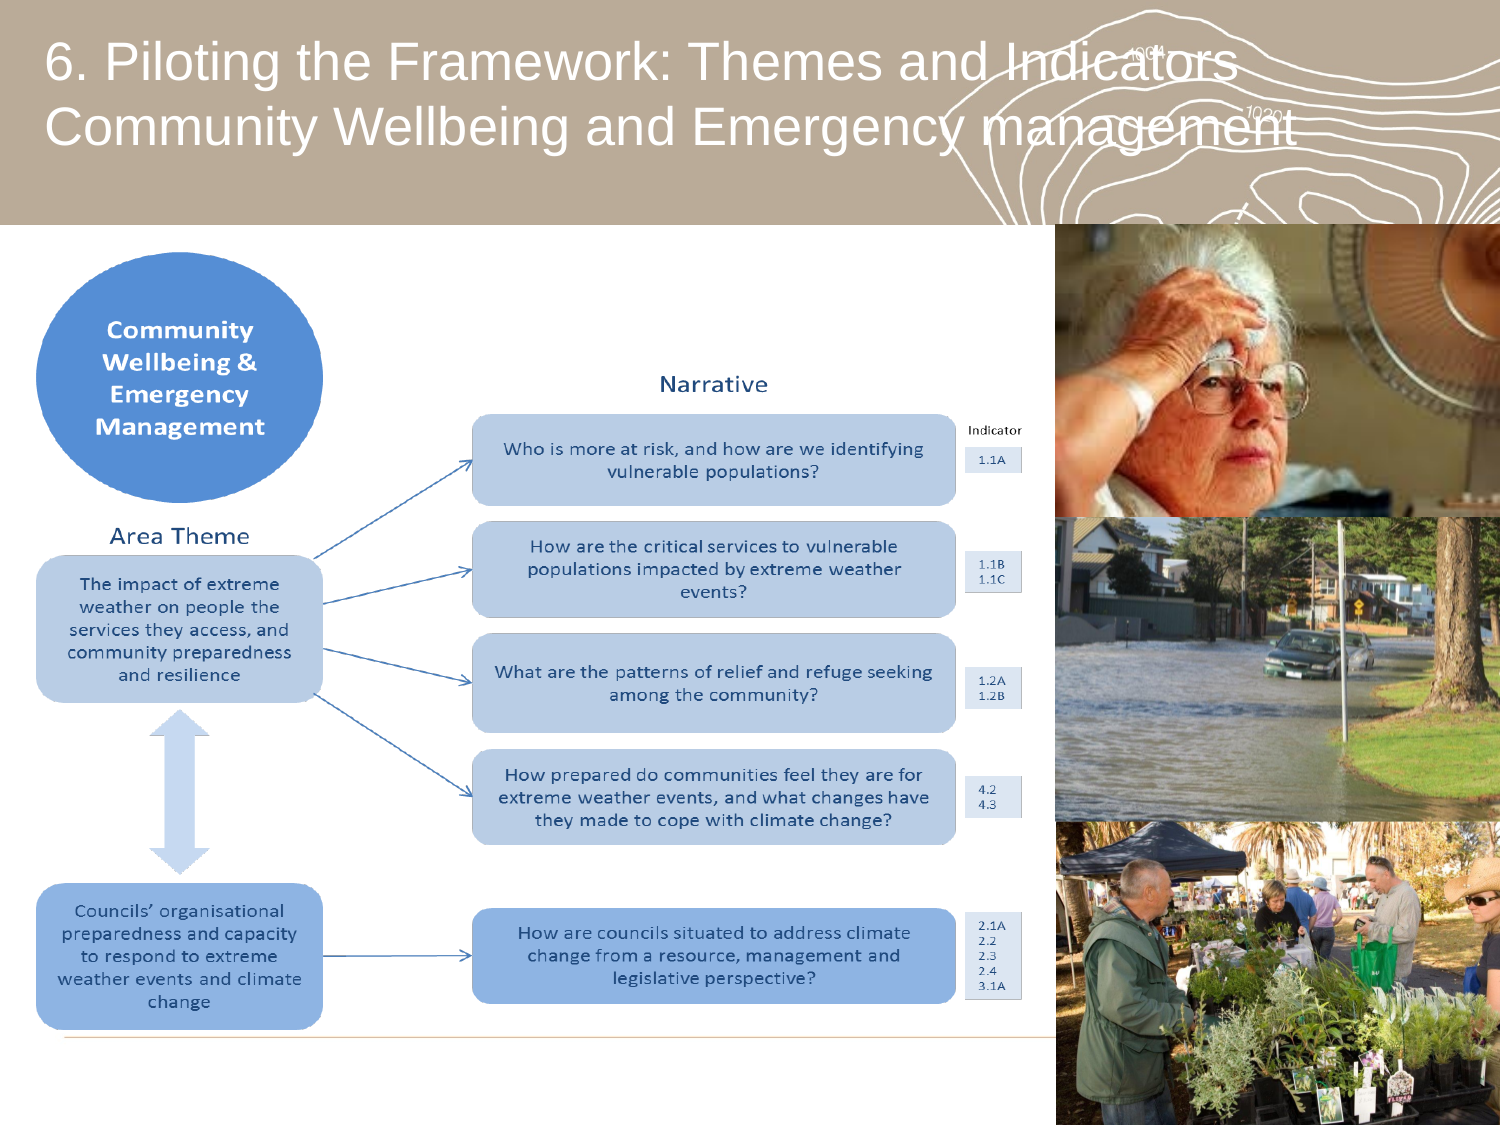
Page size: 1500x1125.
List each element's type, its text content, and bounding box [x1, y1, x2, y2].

picture [0, 0, 1500, 1125]
title 6. Piloting the Framework: Themes and Indicators Community Wellbeing and Emergency management [29, 19, 1459, 181]
